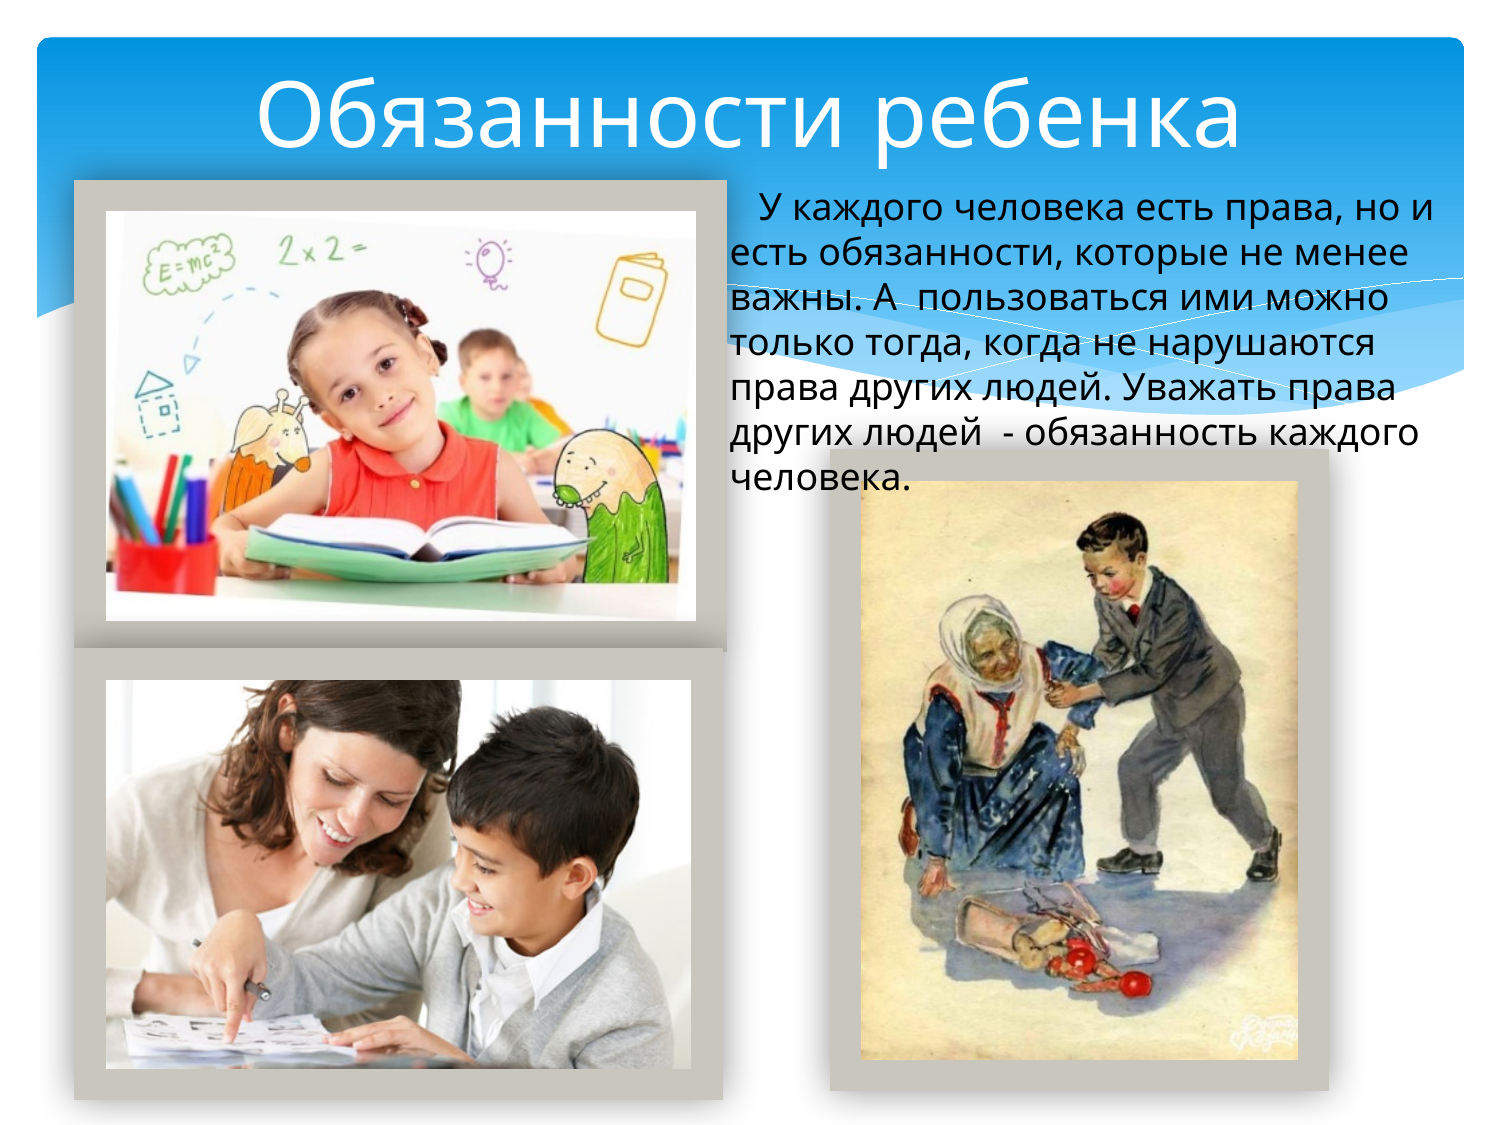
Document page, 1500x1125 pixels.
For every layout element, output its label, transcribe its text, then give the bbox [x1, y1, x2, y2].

picture [105, 679, 692, 1069]
picture [861, 480, 1298, 1061]
text_box У каждого человека есть права, но и есть обязанности, которые не менее важны. А пользоваться ими можно только тогда, когда не нарушаются права других людей. Уважать права других людей - обязанность каждого человека. [714, 175, 1465, 506]
title Обязанности ребенка [75, 35, 1425, 188]
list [105, 210, 696, 622]
